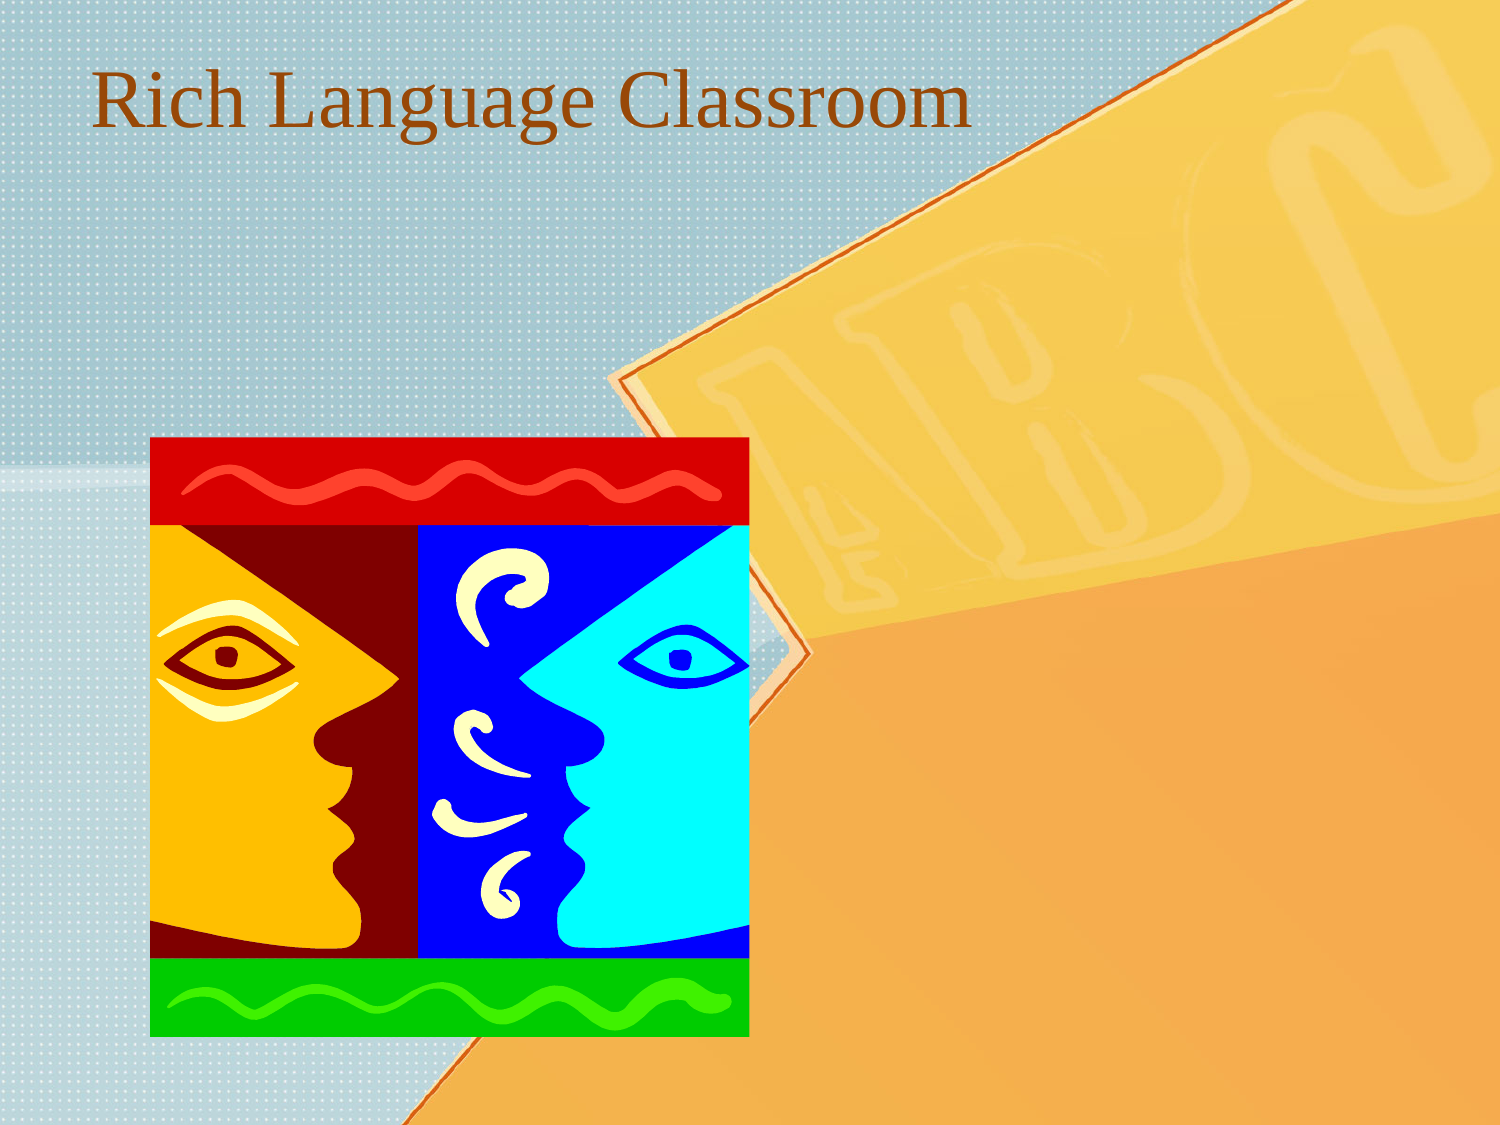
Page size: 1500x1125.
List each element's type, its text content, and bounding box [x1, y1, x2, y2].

title Rich Language Classroom [74, 0, 1426, 188]
picture [0, 0, 1500, 1125]
